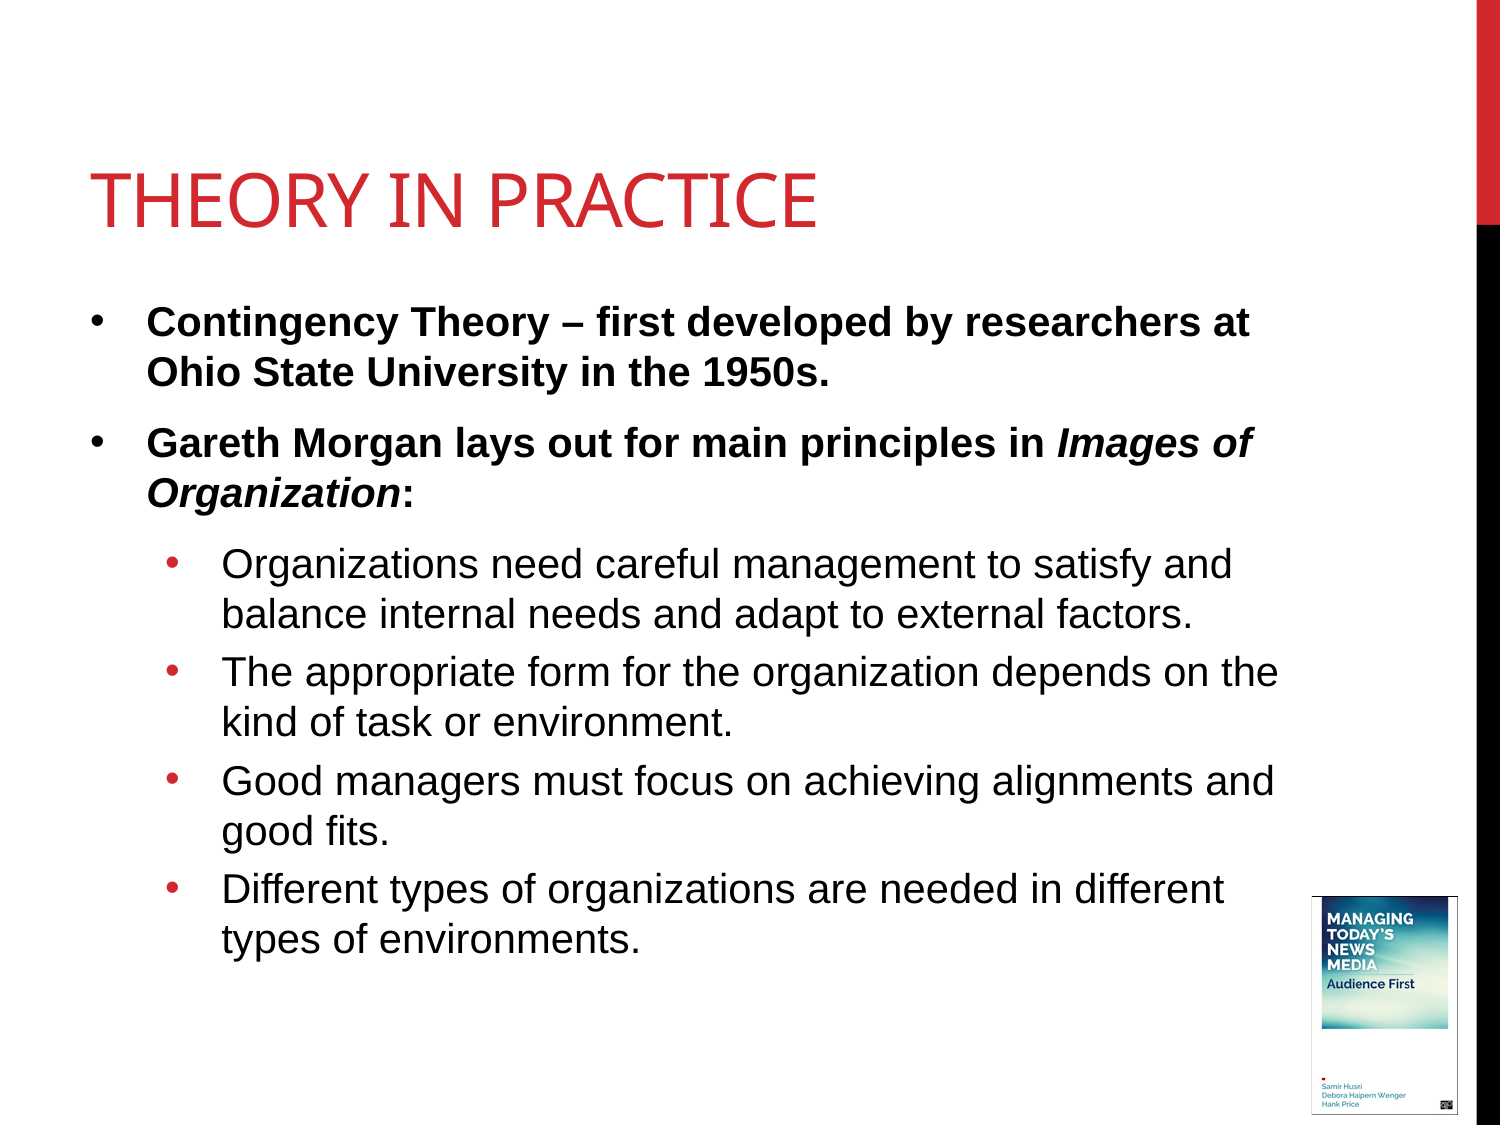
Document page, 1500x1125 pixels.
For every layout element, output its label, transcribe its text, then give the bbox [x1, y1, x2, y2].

picture [1311, 896, 1458, 1115]
list Contingency Theory – first developed by researchers at Ohio State University in the 1950s. Gareth Morgan lays out for main principles in Images of Organization: Organizations need careful management to satisfy and balance internal needs and adapt to external factors. The appropriate form for the organization depends on the kind of task or environment. Good managers must focus on achieving alignments and good fits. Different types of organizations are needed in different types of environments. [75, 287, 1325, 1005]
title Theory in practice [75, 25, 1025, 250]
